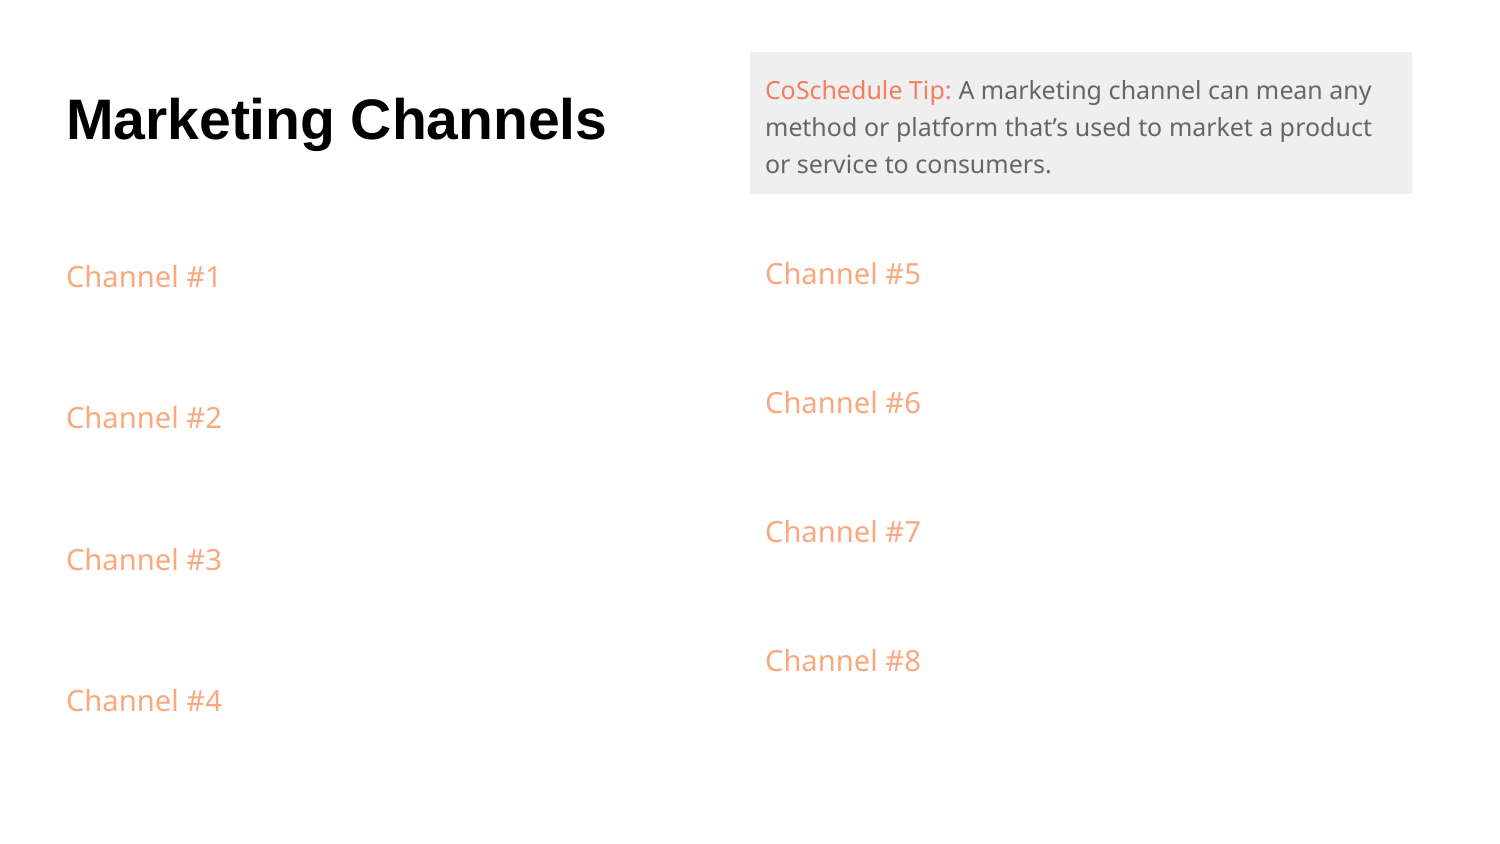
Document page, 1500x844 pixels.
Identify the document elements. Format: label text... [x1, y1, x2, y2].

text_box Channel #5 Channel #6 Channel #7 Channel #8 [749, 231, 1449, 806]
list Channel #1 Channel #2 Channel #3 Channel #4 [51, 231, 749, 806]
title Marketing Channels [51, 72, 750, 167]
text_box CoSchedule Tip: A marketing channel can mean any method or platform that’s used to market a product or service to consumers. [750, 51, 1413, 194]
